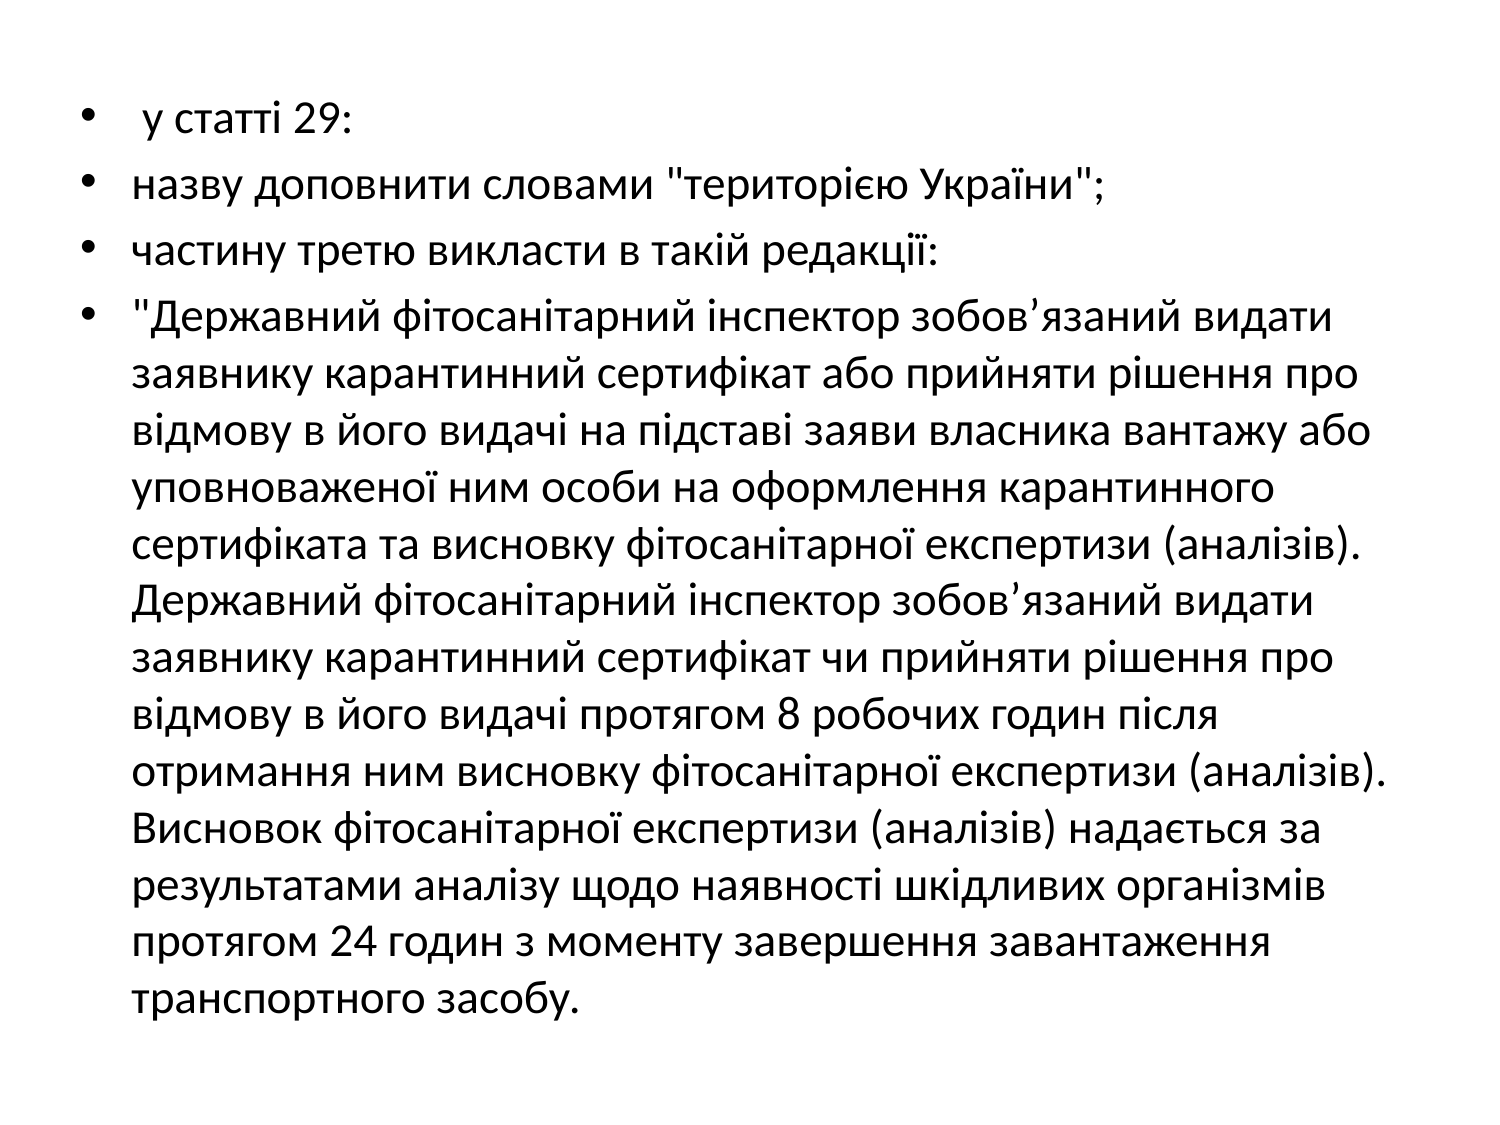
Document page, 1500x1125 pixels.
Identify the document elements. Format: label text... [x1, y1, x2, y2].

list у статті 29: назву доповнити словами "територією України"; частину третю викласти в такій редакції: "Державний фітосанітарний інспектор зобов’язаний видати заявнику карантинний сертифікат або прийняти рішення про відмову в його видачі на підставі заяви власника вантажу або уповноваженої ним особи на оформлення карантинного сертифіката та висновку фітосанітарної експертизи (аналізів). Державний фітосанітарний інспектор зобов’язаний видати заявнику карантинний сертифікат чи прийняти рішення про відмову в його видачі протягом 8 робочих годин після отримання ним висновку фітосанітарної експертизи (аналізів). Висновок фітосанітарної експертизи (аналізів) надається за результатами аналізу щодо наявності шкідливих організмів протягом 24 годин з моменту завершення завантаження транспортного засобу. [64, 78, 1415, 1047]
